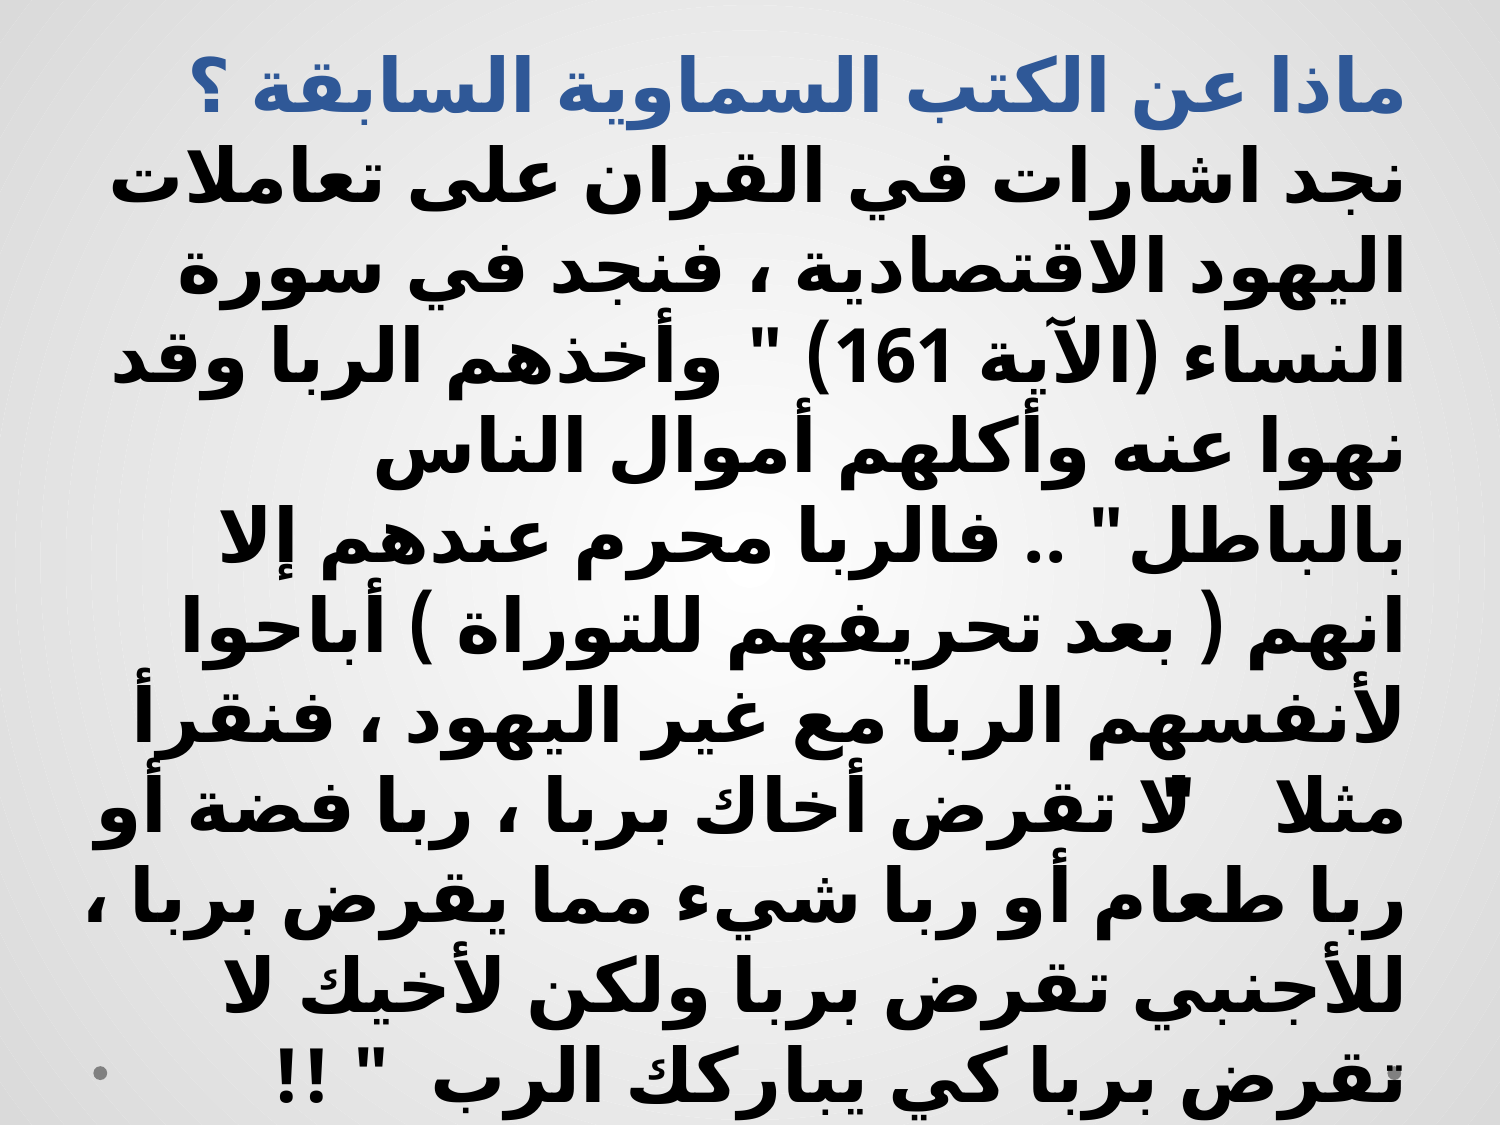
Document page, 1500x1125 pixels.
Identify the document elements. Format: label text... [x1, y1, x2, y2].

text_box ماذا عن الكتب السماوية السابقة ؟ نجد اشارات في القران على تعاملات اليهود الاقتصادية ، فنجد في سورة النساء (الآية 161) " وأخذهم الربا وقد نهوا عنه وأكلهم أموال الناس بالباطل" .. فالربا محرم عندهم إلا انهم ( بعد تحريفهم للتوراة ) أباحوا لأنفسهم الربا مع غير اليهود ، فنقرأ مثلا " لا تقرض أخاك بربا ، ربا فضة أو ربا طعام أو ربا شيء مما يقرض بربا ، للأجنبي تقرض بربا ولكن لأخيك لا تقرض بربا كي يباركك الرب " !! فهـل بعد التحريف ، يمكن للتوراة أن تكون المنهج العالمي الذي يحتكم الناس إليه ؟!! [53, 0, 1424, 1125]
